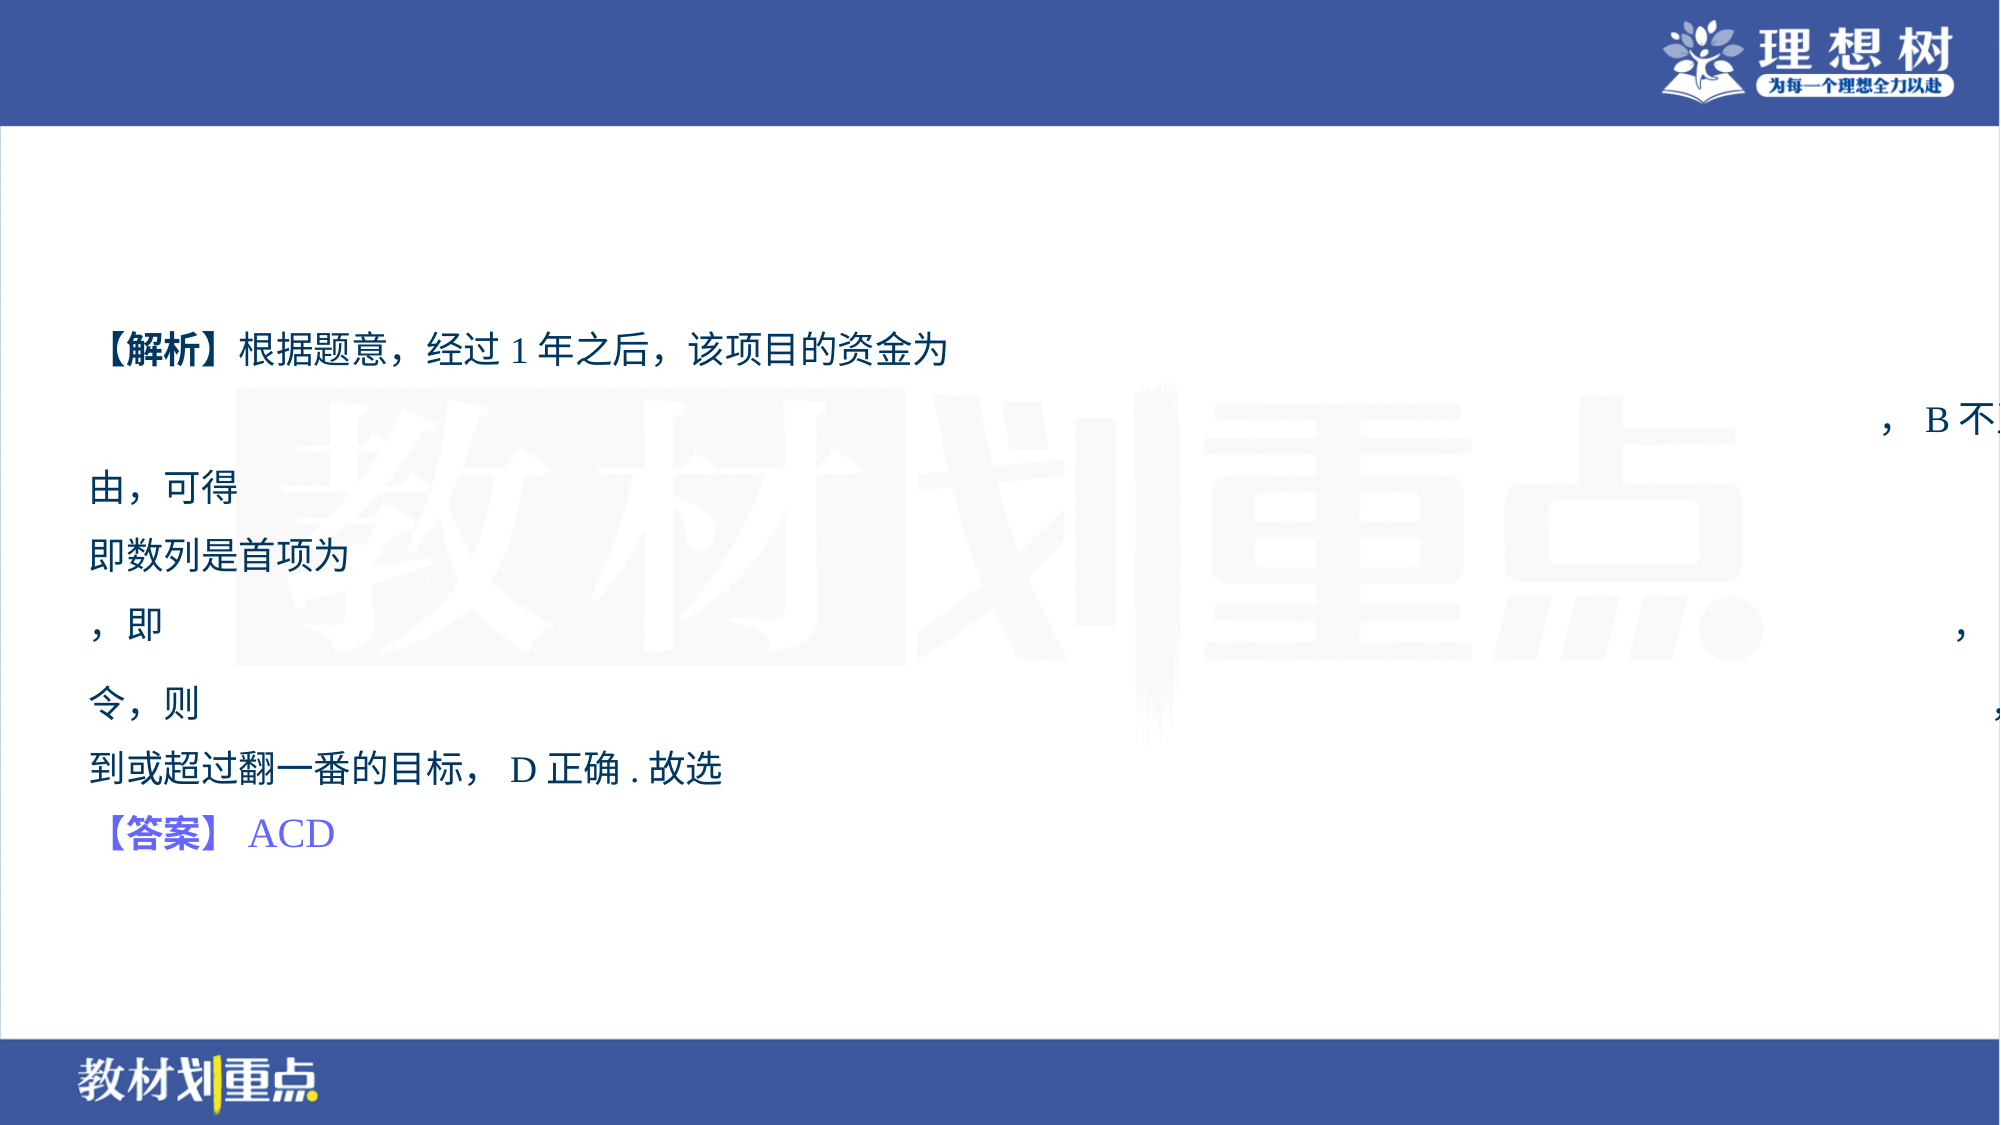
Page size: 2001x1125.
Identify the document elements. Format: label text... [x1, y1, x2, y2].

picture [0, 0, 2000, 1125]
text_box 【答案】ACD [88, 780, 1911, 848]
